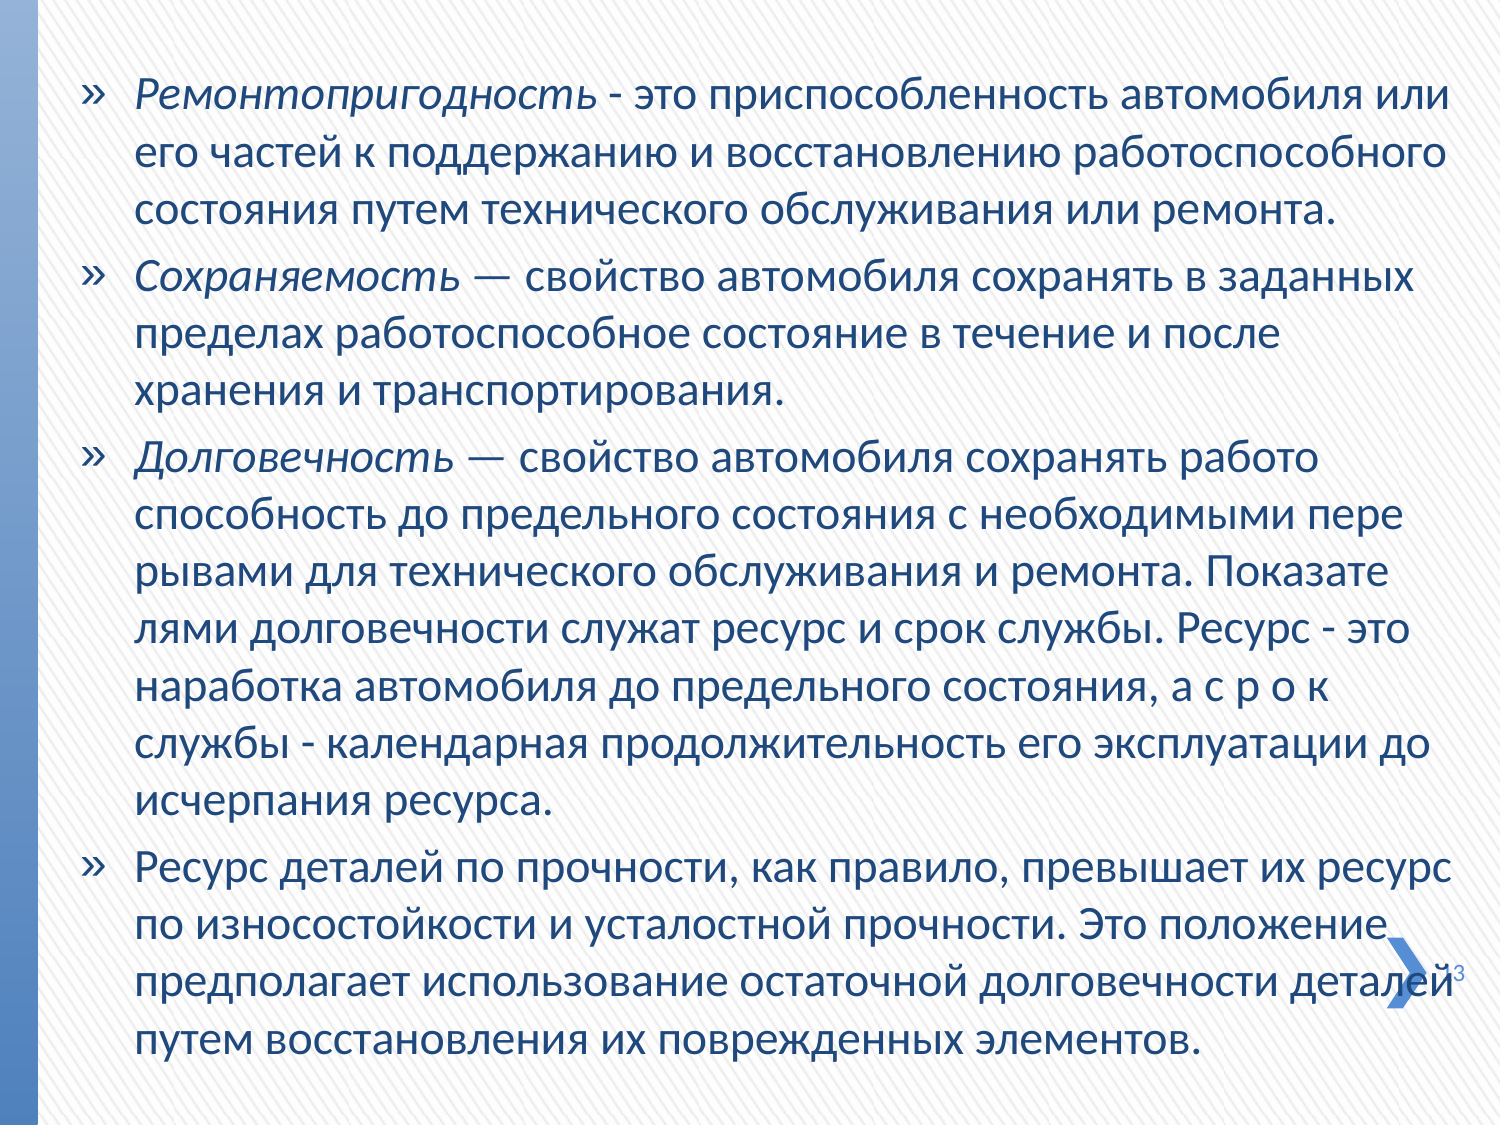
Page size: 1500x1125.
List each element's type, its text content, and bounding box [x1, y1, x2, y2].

list Ремонтопригодность - это приспособленность автомобиля или его частей к поддержанию и восстановлению работоспо­собного состояния путем технического обслуживания или ре­монта. Сохраняемость — свойство автомобиля сохранять в задан­ных пределах работоспособное состояние в течение и после хранения и транспортирования. Долговечность — свойство автомобиля сохранять работо­способность до предельного состояния с необходимыми пере­рывами для технического обслуживания и ремонта. Показате­лями долговечности служат ресурс и срок службы. Ресурс - это наработка автомобиля до предельного состояния, а с р о к службы - календарная продолжительность его эксплуата­ции до исчерпания ресурса. Ресурс деталей по прочности, как правило, превышает их ресурс по износостойкости и усталостной прочности. Это поло­жение предполагает использование остаточной долговечности деталей путем восстановления их поврежденных элементов. [64, 54, 1471, 1125]
slide_number 13 [1425, 941, 1488, 1002]
